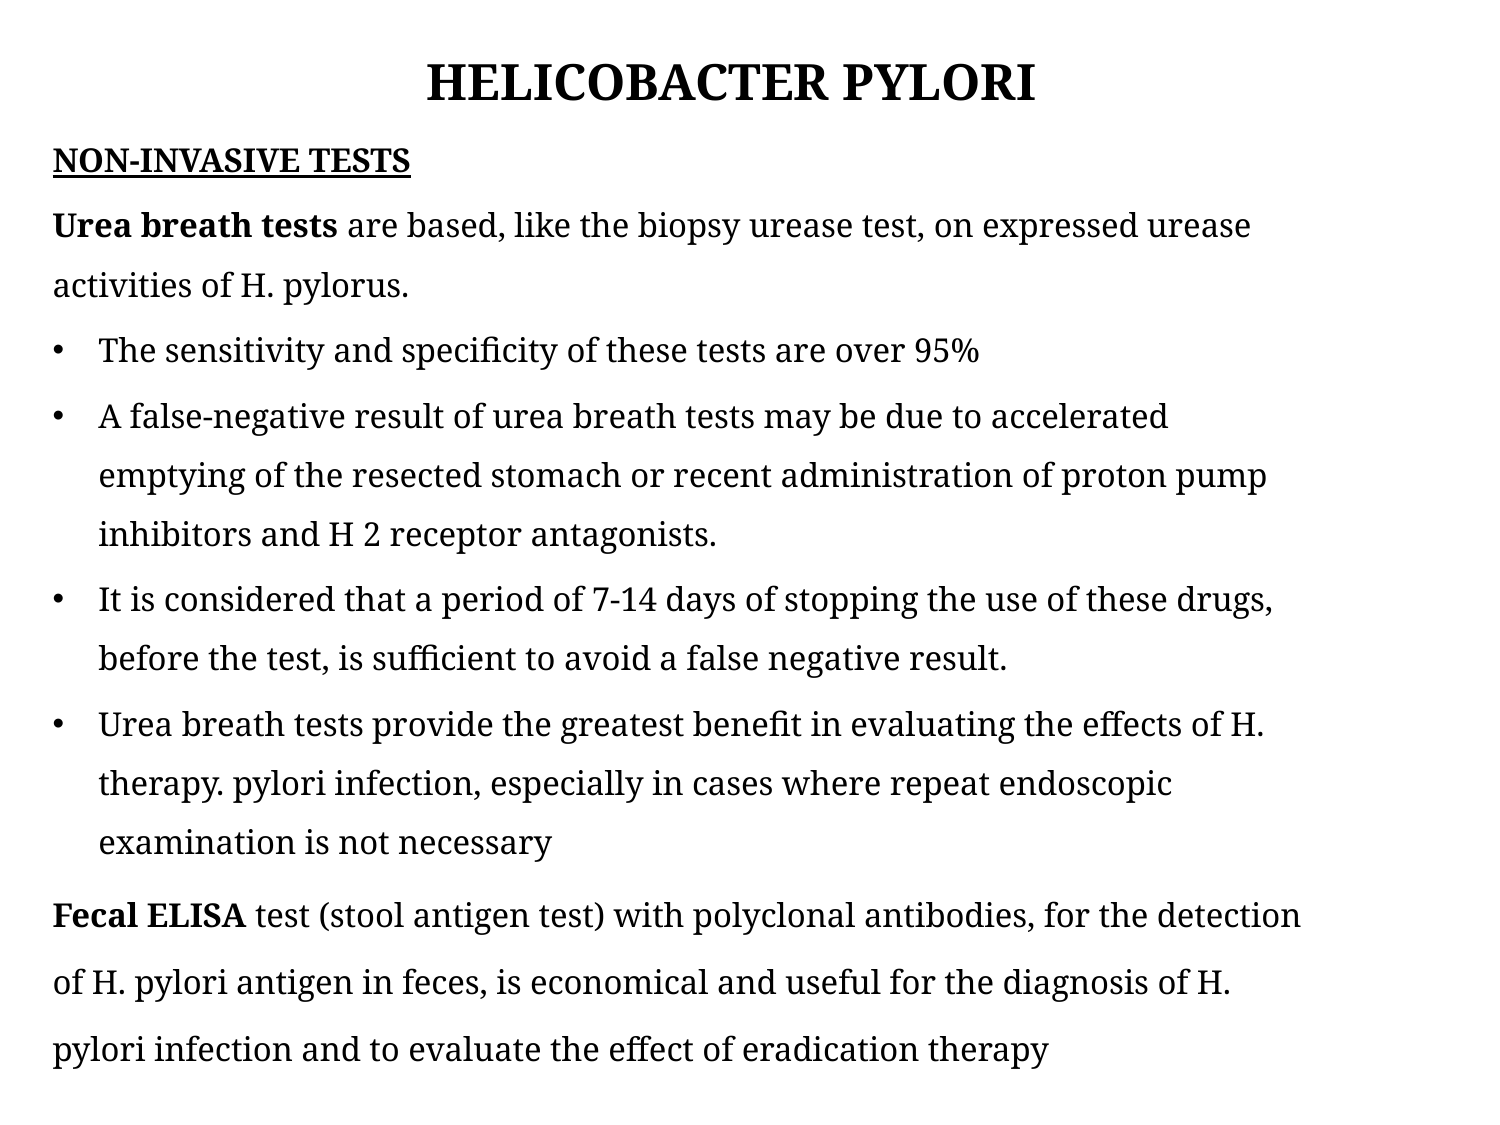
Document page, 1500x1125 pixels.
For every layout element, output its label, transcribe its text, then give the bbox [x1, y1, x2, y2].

title HELICOBACTER PYLORI [87, 0, 1376, 161]
subtitle NON-INVASIVE TESTS Urea breath tests are based, like the biopsy urease test, on expressed urease activities of H. pylorus. The sensitivity and specificity of these tests are over 95% A false-negative result of urea breath tests may be due to accelerated emptying of the resected stomach or recent administration of proton pump inhibitors and H 2 receptor antagonists. It is considered that a period of 7-14 days of stopping the use of these drugs, before the test, is sufficient to avoid a false negative result. Urea breath tests provide the greatest benefit in evaluating the effects of H. therapy. pylori infection, especially in cases where repeat endoscopic examination is not necessary Fecal ELISA test (stool antigen test) with polyclonal antibodies, for the detection of H. pylori antigen in feces, is economical and useful for the diagnosis of H. pylori infection and to evaluate the effect of eradication therapy [37, 112, 1326, 1125]
